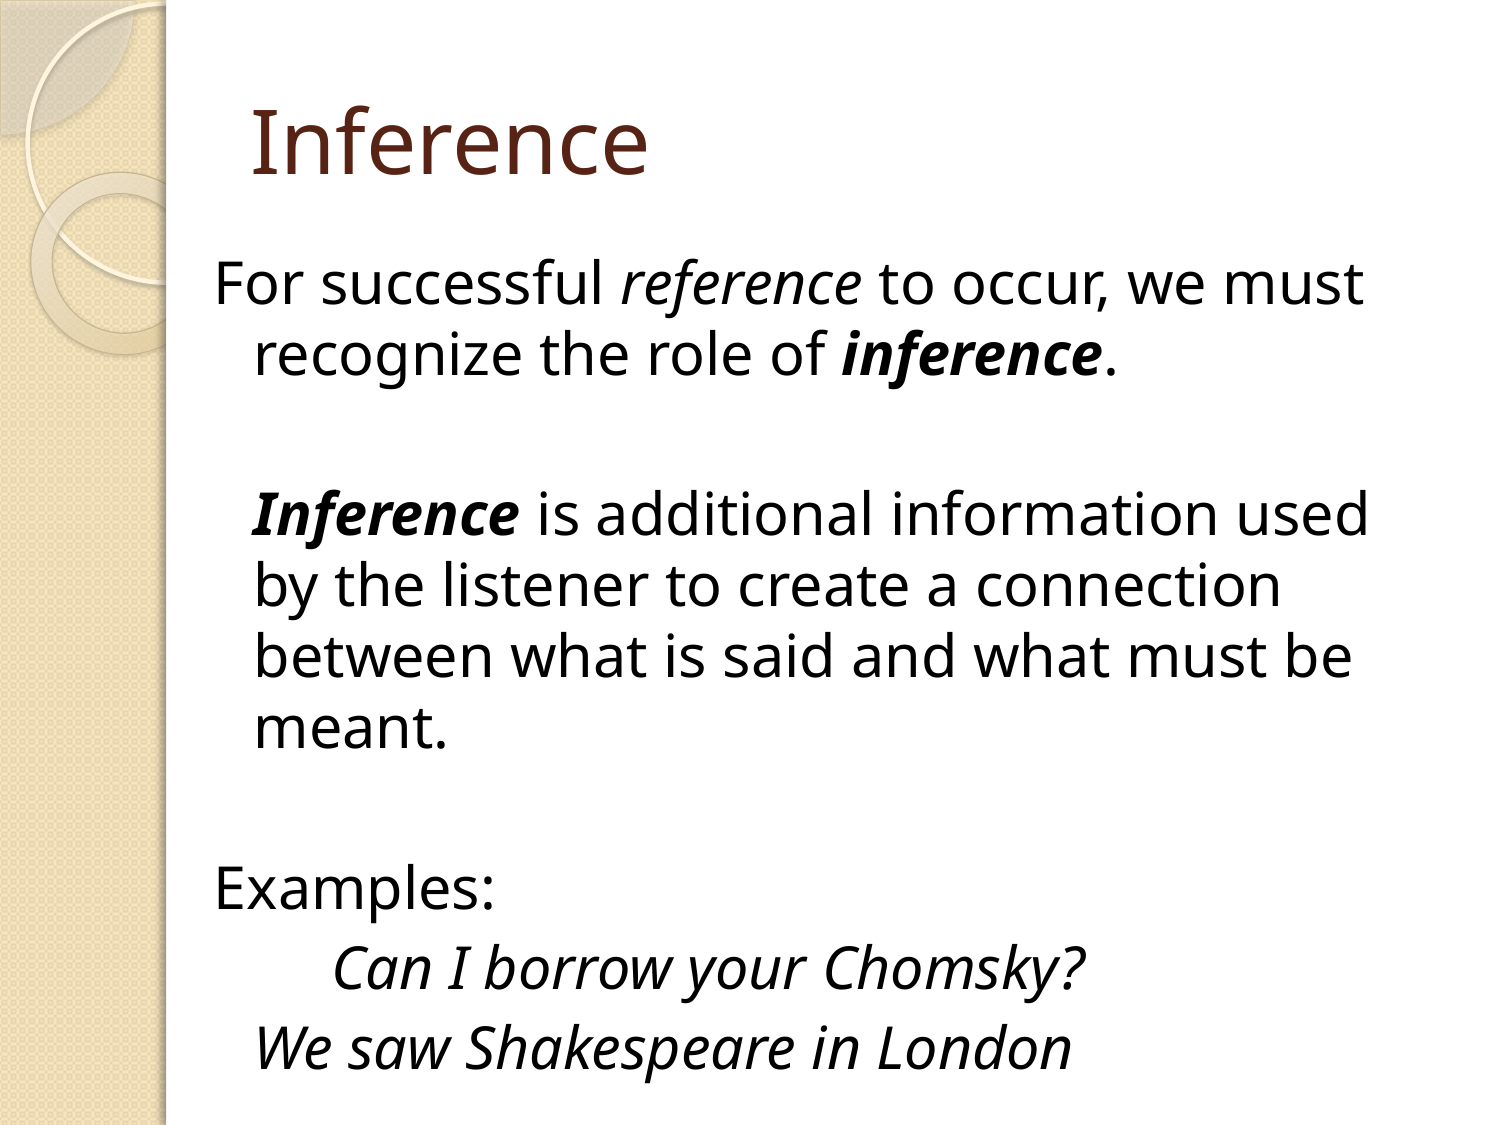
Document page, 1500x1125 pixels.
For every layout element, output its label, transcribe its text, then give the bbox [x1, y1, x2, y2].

list For successful reference to occur, we must recognize the role of inference. Inference is additional information used by the listener to create a connection between what is said and what must be meant. Examples: Can I borrow your Chomsky? We saw Shakespeare in London [187, 237, 1466, 1100]
title Inference [235, 45, 1466, 233]
